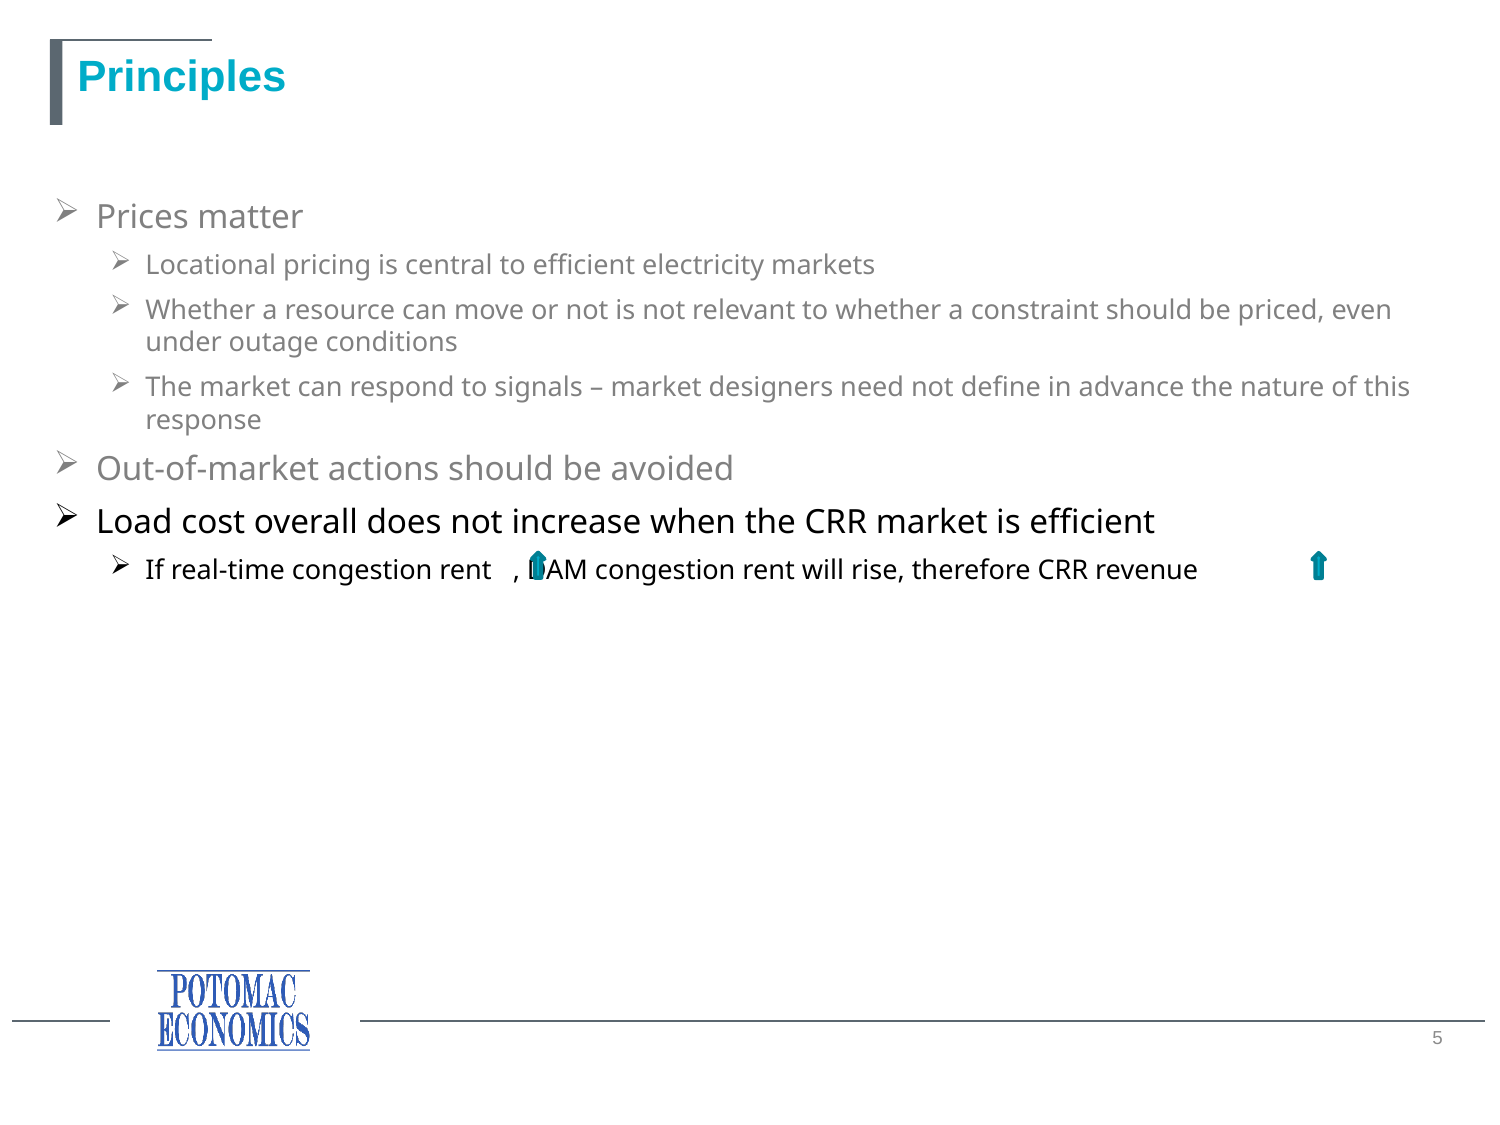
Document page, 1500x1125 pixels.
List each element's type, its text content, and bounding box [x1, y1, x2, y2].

text_box [529, 550, 547, 580]
text_box [1310, 550, 1327, 581]
title Principles [62, 39, 1450, 134]
list Prices matter Locational pricing is central to efficient electricity markets Whether a resource can move or not is not relevant to whether a constraint should be priced, even under outage conditions The market can respond to signals – market designers need not define in advance the nature of this response Out-of-market actions should be avoided Load cost overall does not increase when the CRR market is efficient If real-time congestion rent , DAM congestion rent will rise, therefore CRR revenue [39, 187, 1438, 984]
slide_number 5 [1387, 1012, 1488, 1062]
picture [156, 984, 312, 1053]
